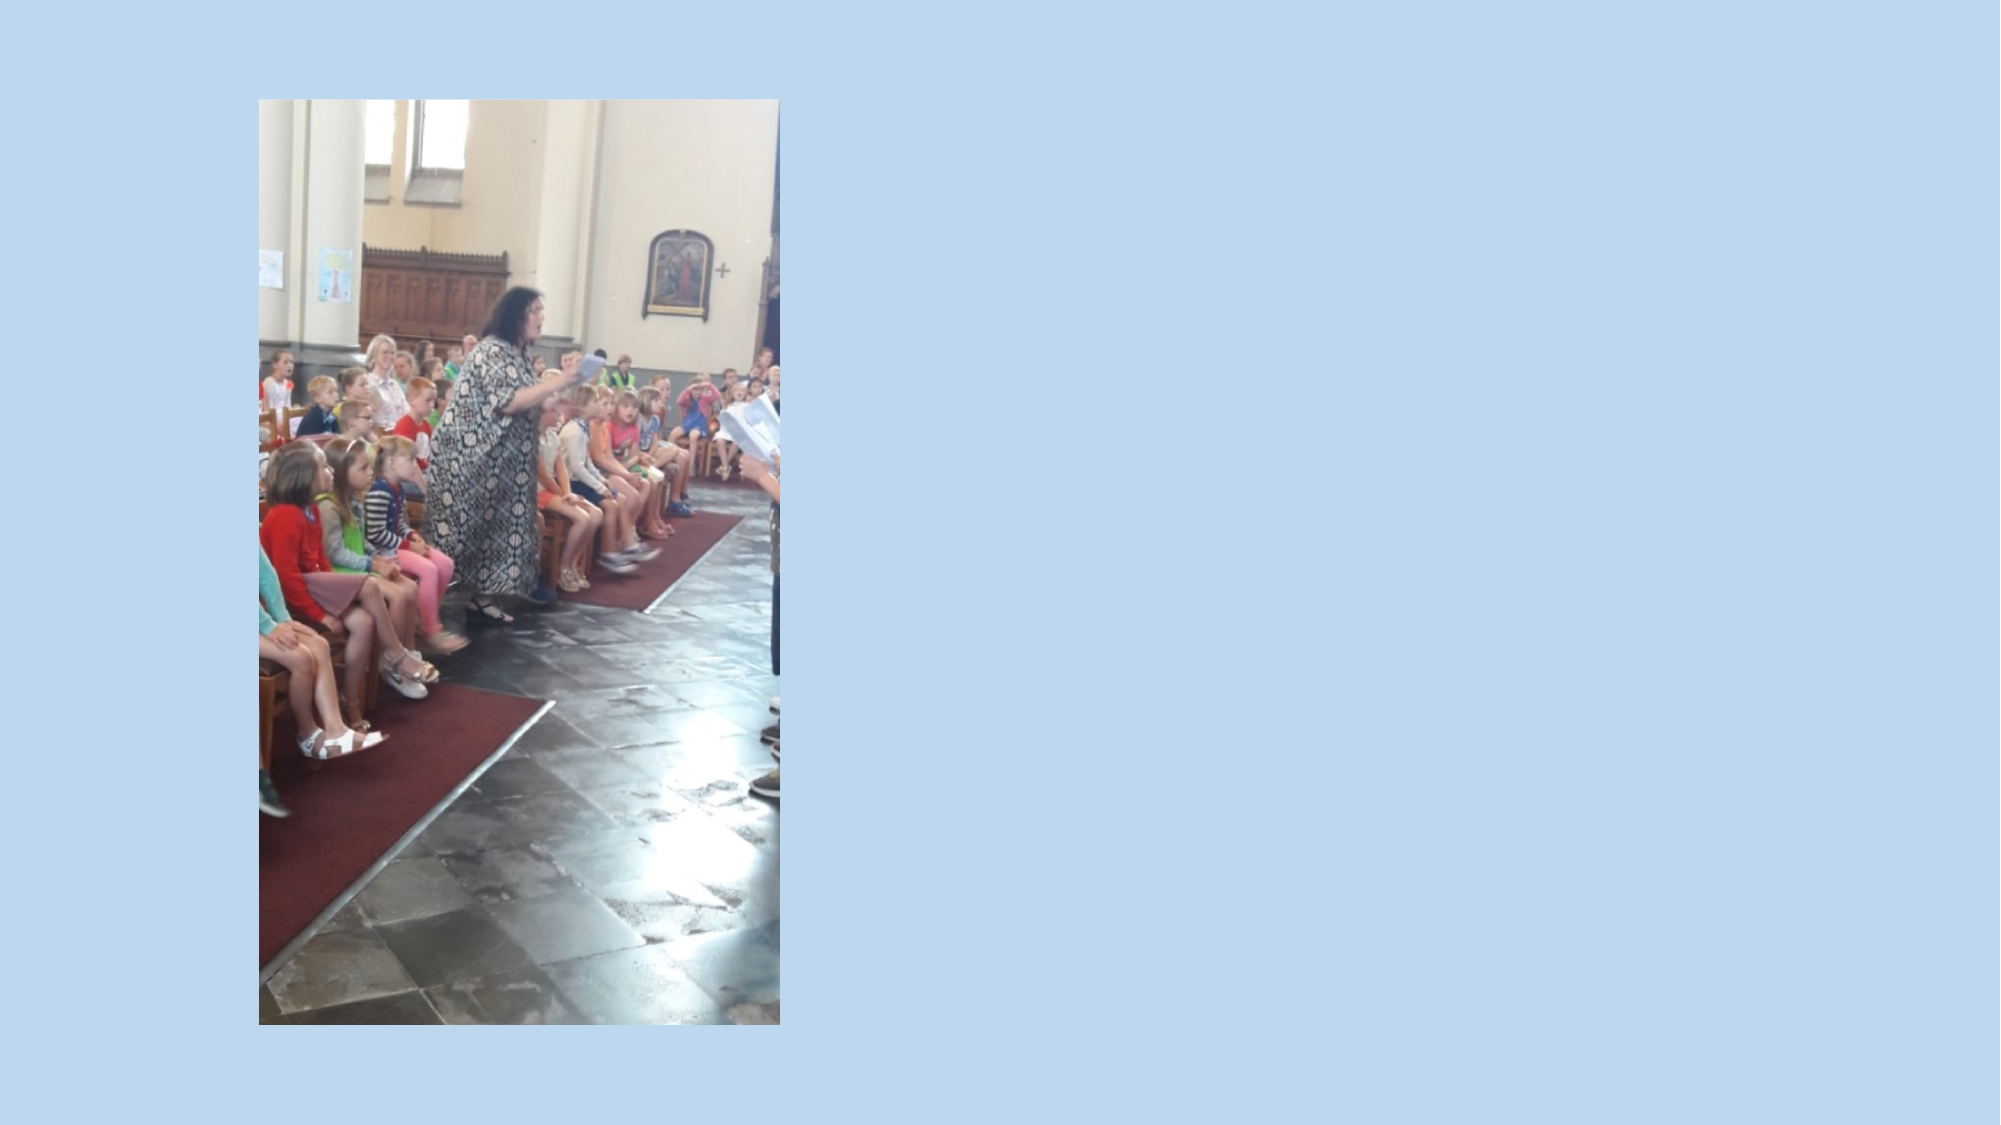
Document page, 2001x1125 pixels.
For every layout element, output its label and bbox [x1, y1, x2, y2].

picture [56, 101, 982, 1024]
